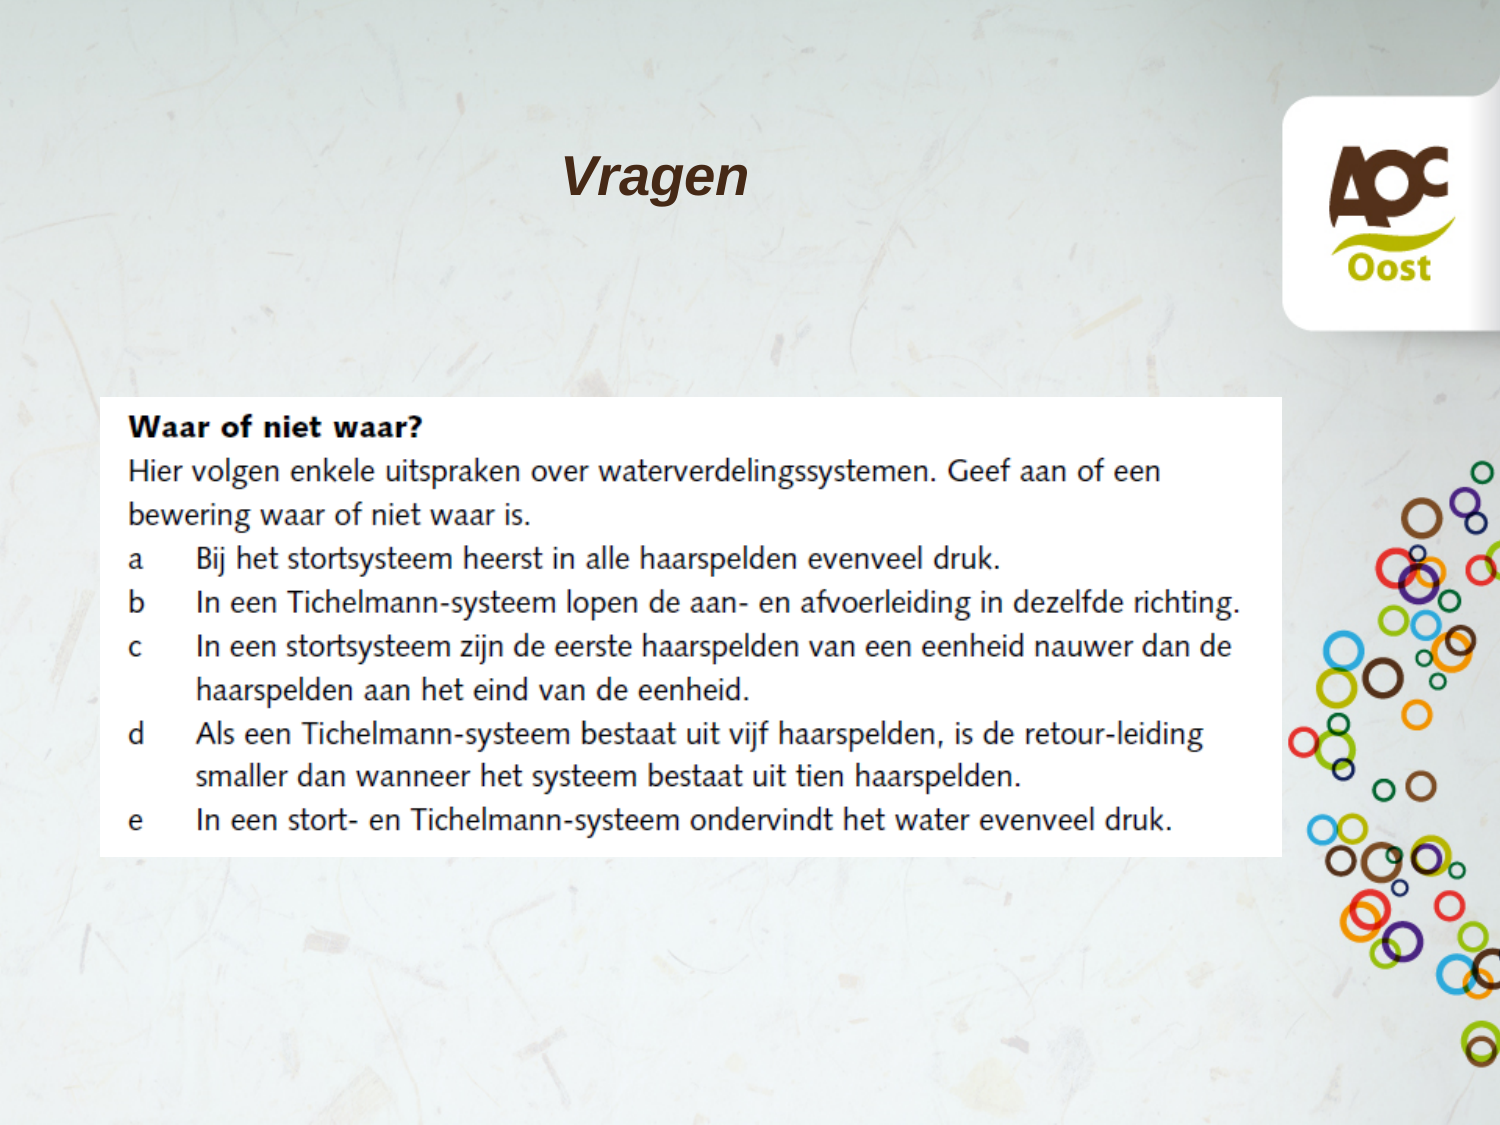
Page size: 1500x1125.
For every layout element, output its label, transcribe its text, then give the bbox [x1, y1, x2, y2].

picture [0, 0, 1500, 1125]
title Vragen [112, 101, 1199, 244]
subtitle [64, 349, 1235, 929]
